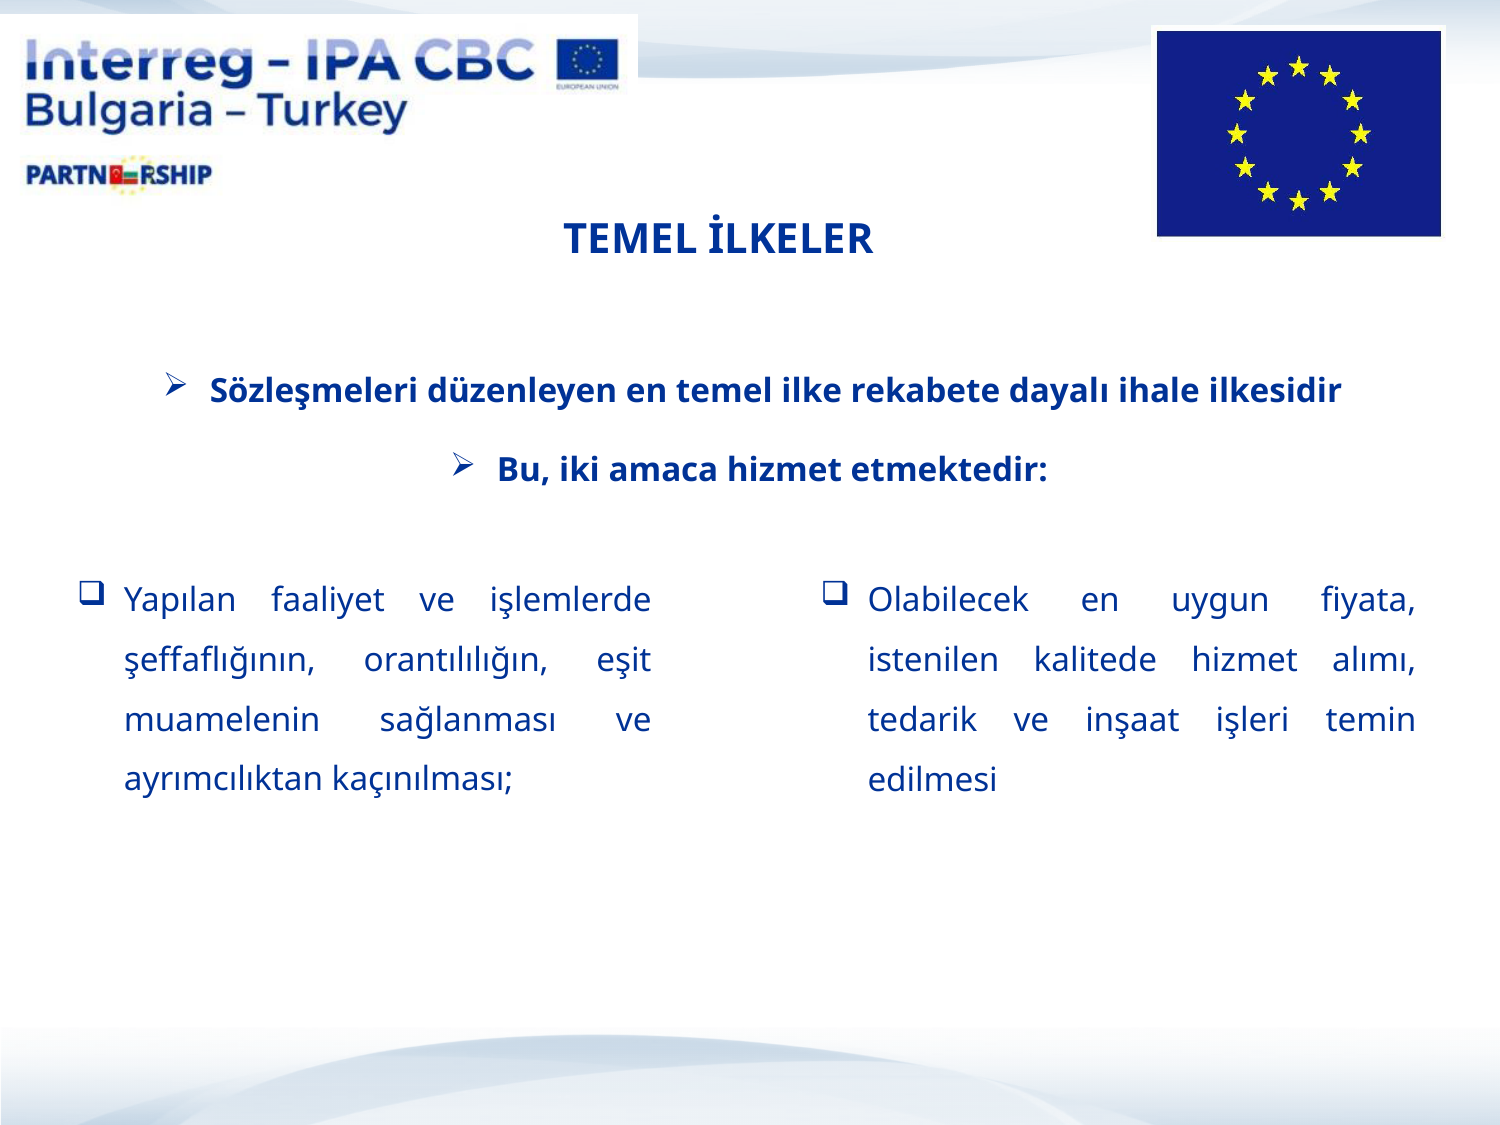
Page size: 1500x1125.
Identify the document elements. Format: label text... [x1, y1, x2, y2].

title TEMEL İLKELER [513, 179, 975, 301]
text_box Olabilecek en uygun fiyata, istenilen kalitede hizmet alımı, tedarik ve inşaat işleri temin edilmesi [805, 550, 1432, 823]
picture [0, 1027, 1500, 1125]
text_box Sözleşmeleri düzenleyen en temel ilke rekabete dayalı ihale ilkesidir Bu, iki amaca hizmet etmektedir: [62, 361, 1445, 991]
text_box Yapılan faaliyet ve işlemlerde şeffaflığının, orantılılığın, eşit muamelenin sağlanması ve ayrımcılıktan kaçınılması; [62, 550, 668, 870]
picture [0, 0, 1500, 242]
